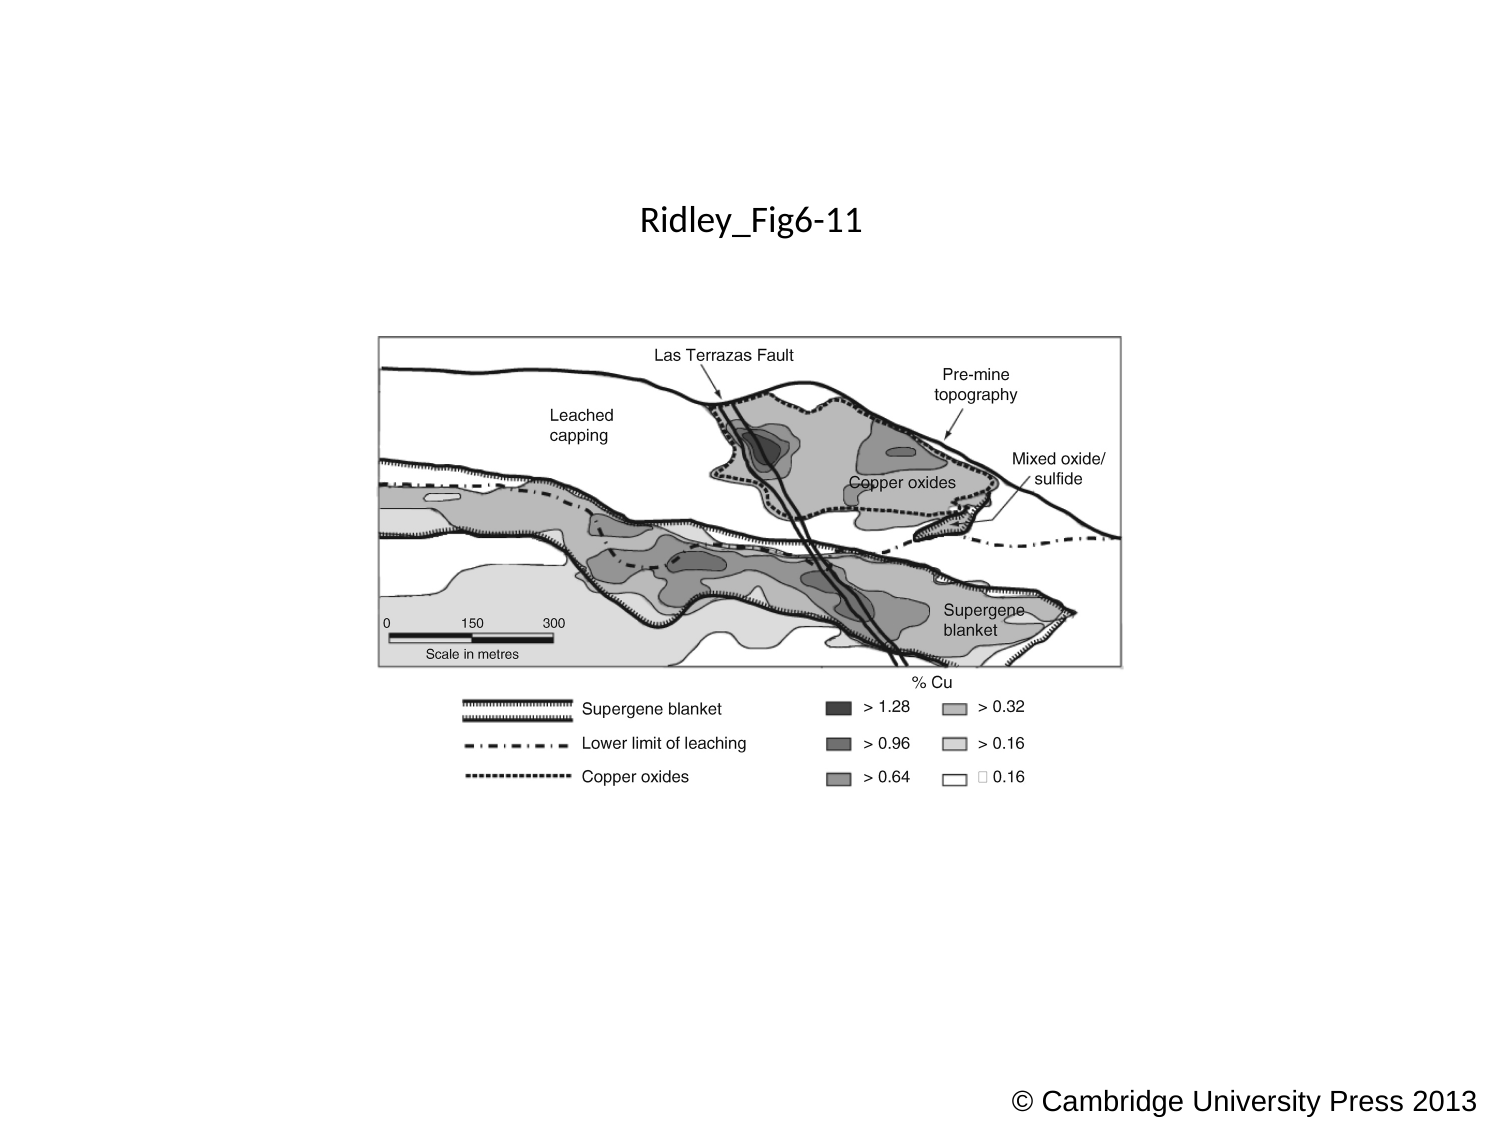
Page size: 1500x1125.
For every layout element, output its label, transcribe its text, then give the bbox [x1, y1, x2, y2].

text_box © Cambridge University Press 2013 [907, 1074, 1493, 1125]
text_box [376, 187, 1124, 789]
